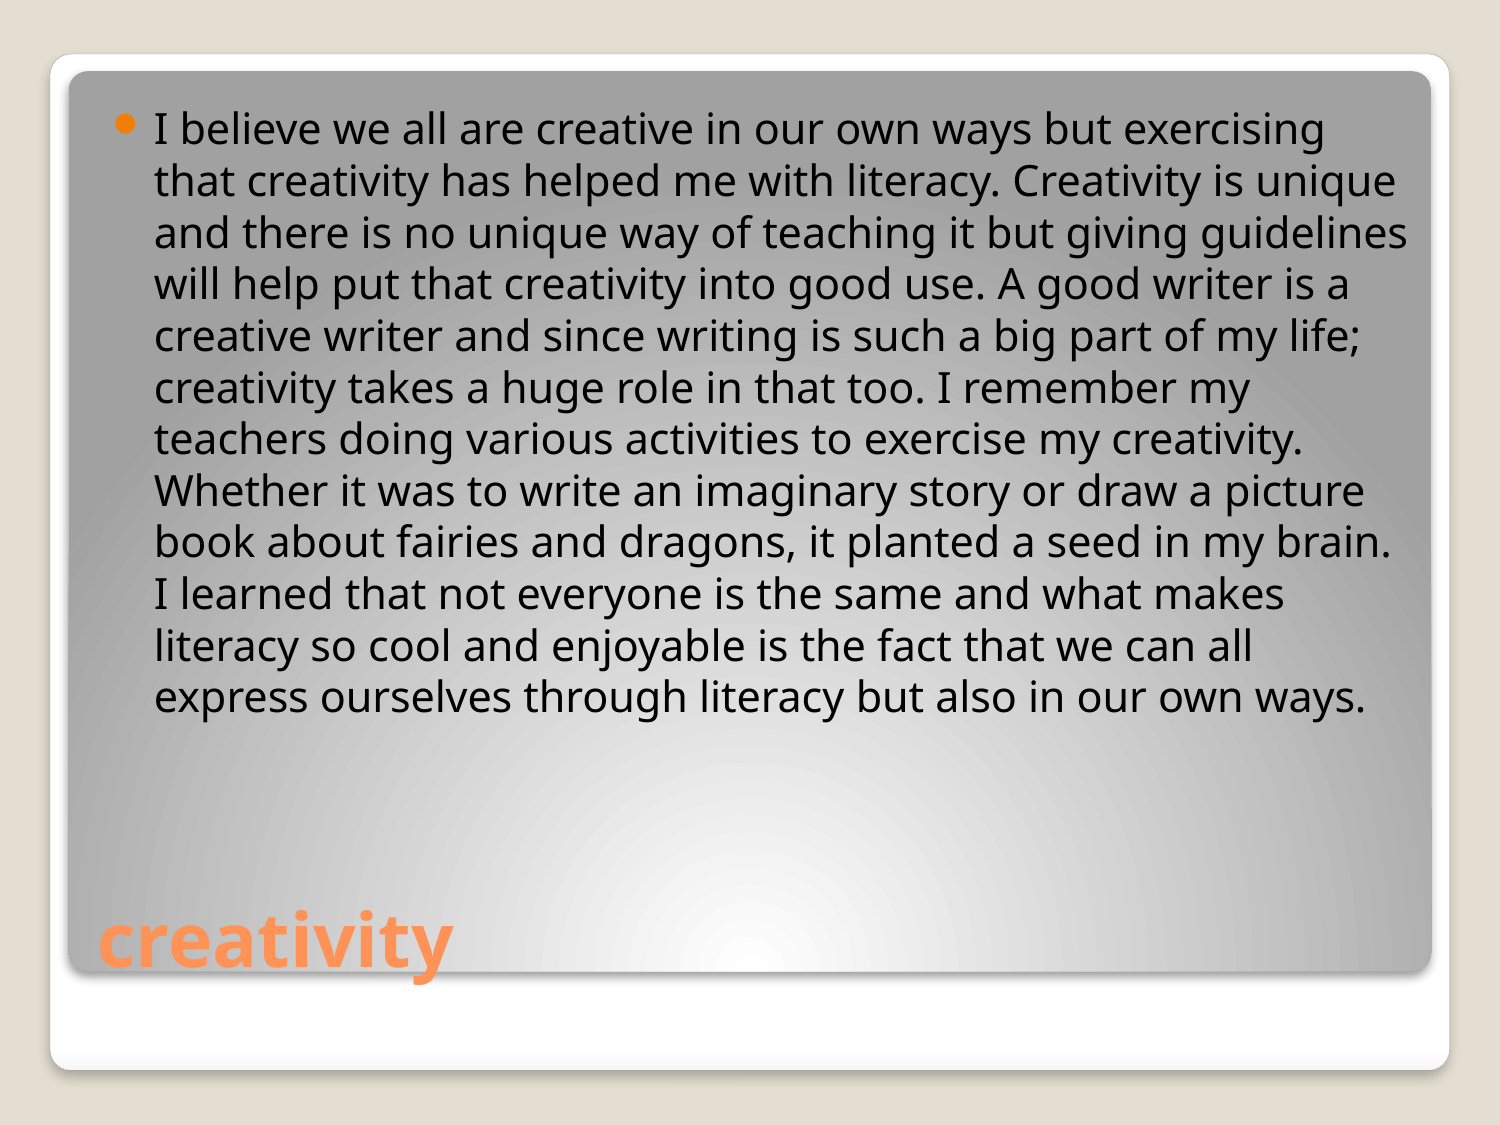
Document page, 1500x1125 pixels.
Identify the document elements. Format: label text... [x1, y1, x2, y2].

title creativity [82, 817, 1425, 990]
list I believe we all are creative in our own ways but exercising that creativity has helped me with literacy. Creativity is unique and there is no unique way of teaching it but giving guidelines will help put that creativity into good use. A good writer is a creative writer and since writing is such a big part of my life; creativity takes a huge role in that too. I remember my teachers doing various activities to exercise my creativity. Whether it was to write an imaginary story or draw a picture book about fairies and dragons, it planted a seed in my brain. I learned that not everyone is the same and what makes literacy so cool and enjoyable is the fact that we can all express ourselves through literacy but also in our own ways. [82, 86, 1425, 774]
